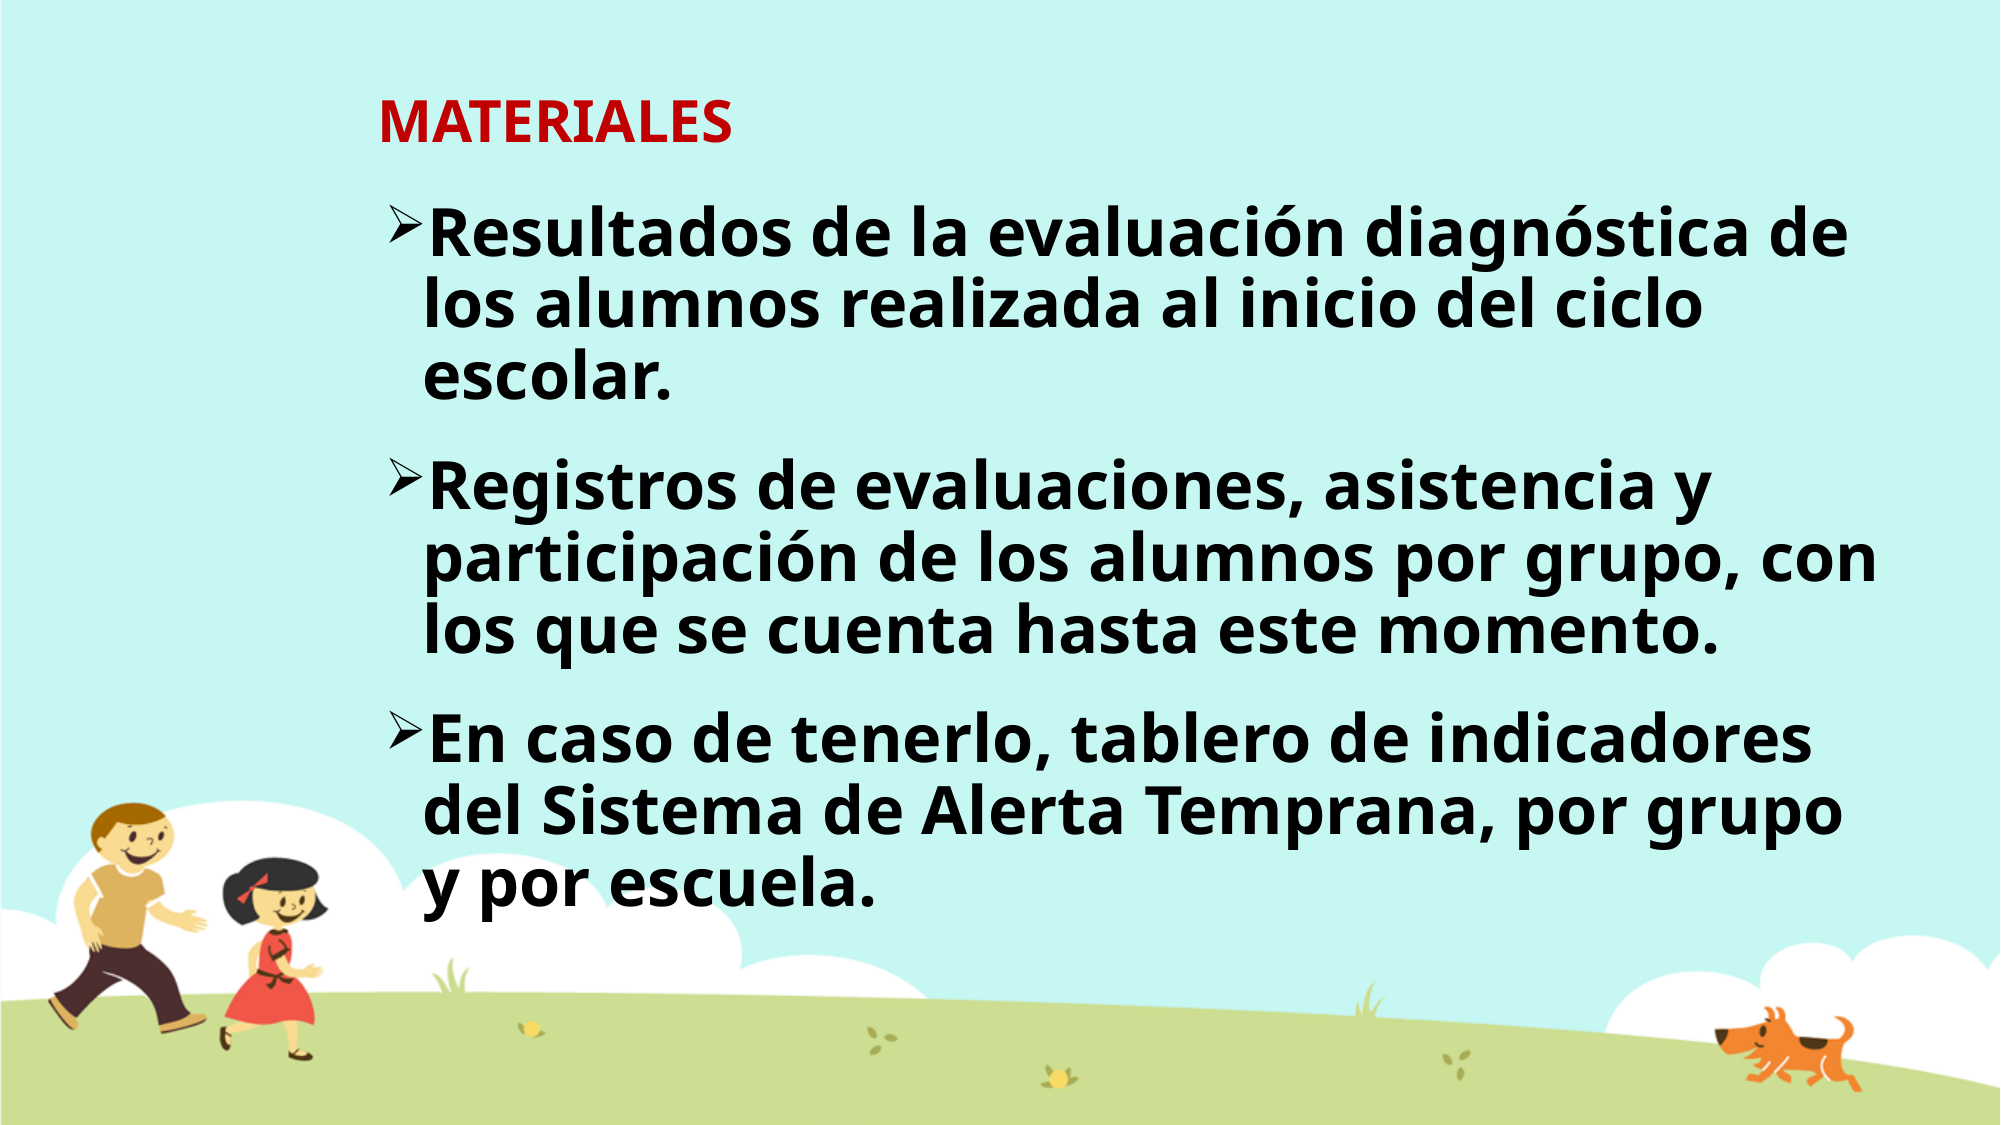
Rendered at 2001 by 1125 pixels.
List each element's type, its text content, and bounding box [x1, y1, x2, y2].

list Resultados de la evaluación diagnóstica de los alumnos realizada al inicio del ciclo escolar. Registros de evaluaciones, asistencia y participación de los alumnos por grupo, con los que se cuenta hasta este momento. En caso de tenerlo, tablero de indicadores del Sistema de Alerta Temprana, por grupo y por escuela. [362, 190, 1900, 938]
title MATERIALES [362, 50, 1900, 163]
picture [0, 0, 2001, 1125]
